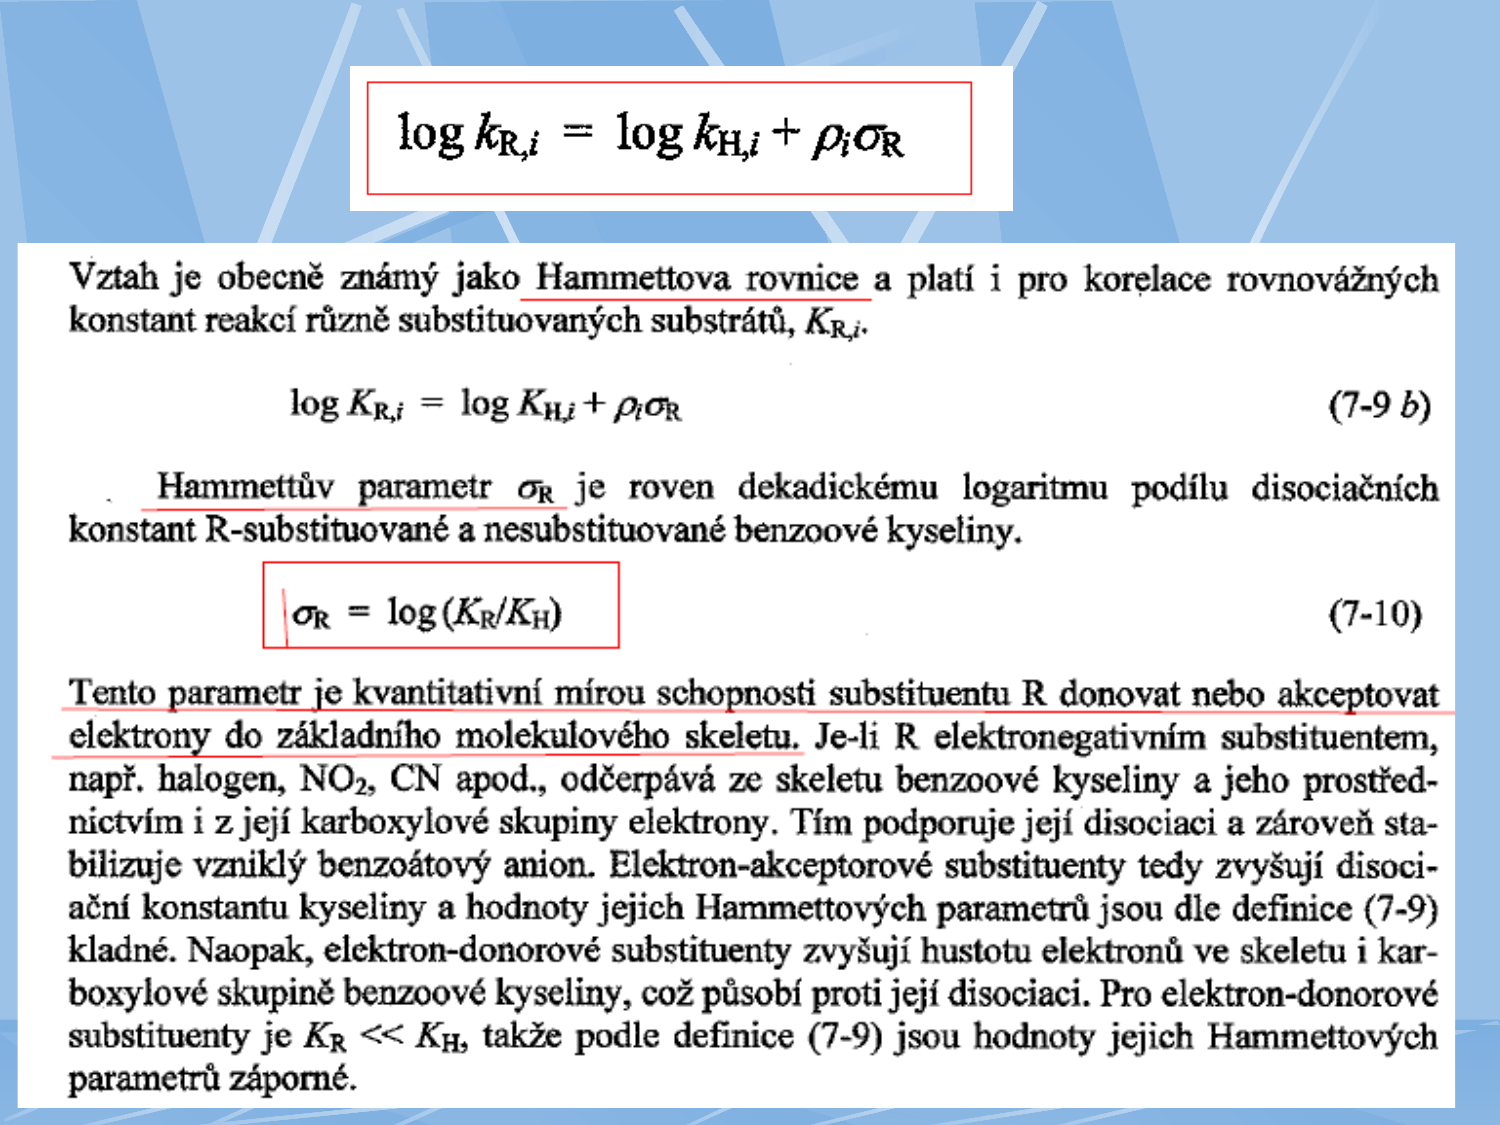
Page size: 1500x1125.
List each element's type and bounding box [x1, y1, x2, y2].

picture [349, 66, 1013, 211]
picture [17, 243, 1456, 1108]
